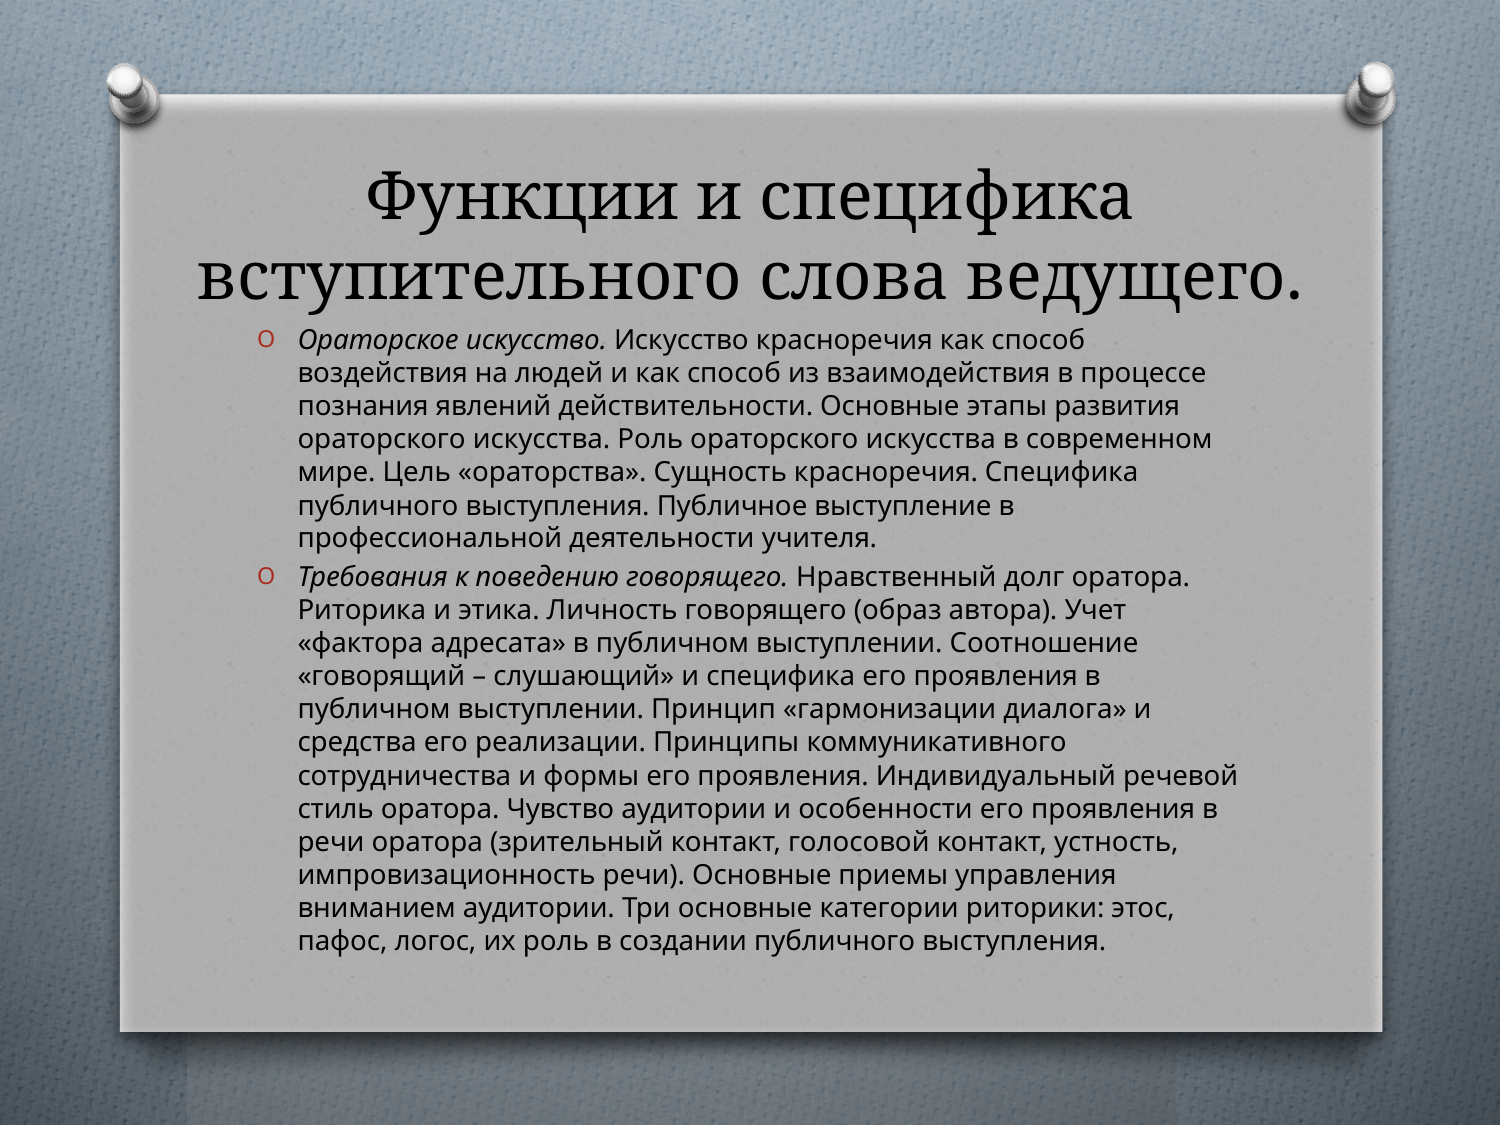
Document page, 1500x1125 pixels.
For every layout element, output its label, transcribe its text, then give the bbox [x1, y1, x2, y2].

list Ораторское искусство. Искусство красноречия как способ воздействия на людей и как способ из взаимодействия в процессе познания явлений действительности. Основные этапы развития ораторского искусства. Роль ораторского искусства в современном мире. Цель «ораторства». Сущность красноречия. Специфика публичного выступления. Публичное выступление в профессиональной деятельности учителя. Требования к поведению говорящего. Нравственный долг оратора. Риторика и этика. Личность говорящего (образ автора). Учет «фактора адресата» в публичном выступлении. Соотношение «говорящий – слушающий» и специфика его проявления в публичном выступлении. Принцип «гармонизации диалога» и средства его реализации. Принципы коммуникативного сотрудничества и формы его проявления. Индивидуальный речевой стиль оратора. Чувство аудитории и особенности его проявления в речи оратора (зрительный контакт, голосовой контакт, устность, импровизационность речи). Основные приемы управления вниманием аудитории. Три основные категории риторики: этос, пафос, логос, их роль в создании публичного выступления. [242, 314, 1259, 1000]
picture [1317, 35, 1439, 156]
title Функции и специфика вступительного слова ведущего. [179, 134, 1323, 332]
picture [75, 29, 198, 153]
